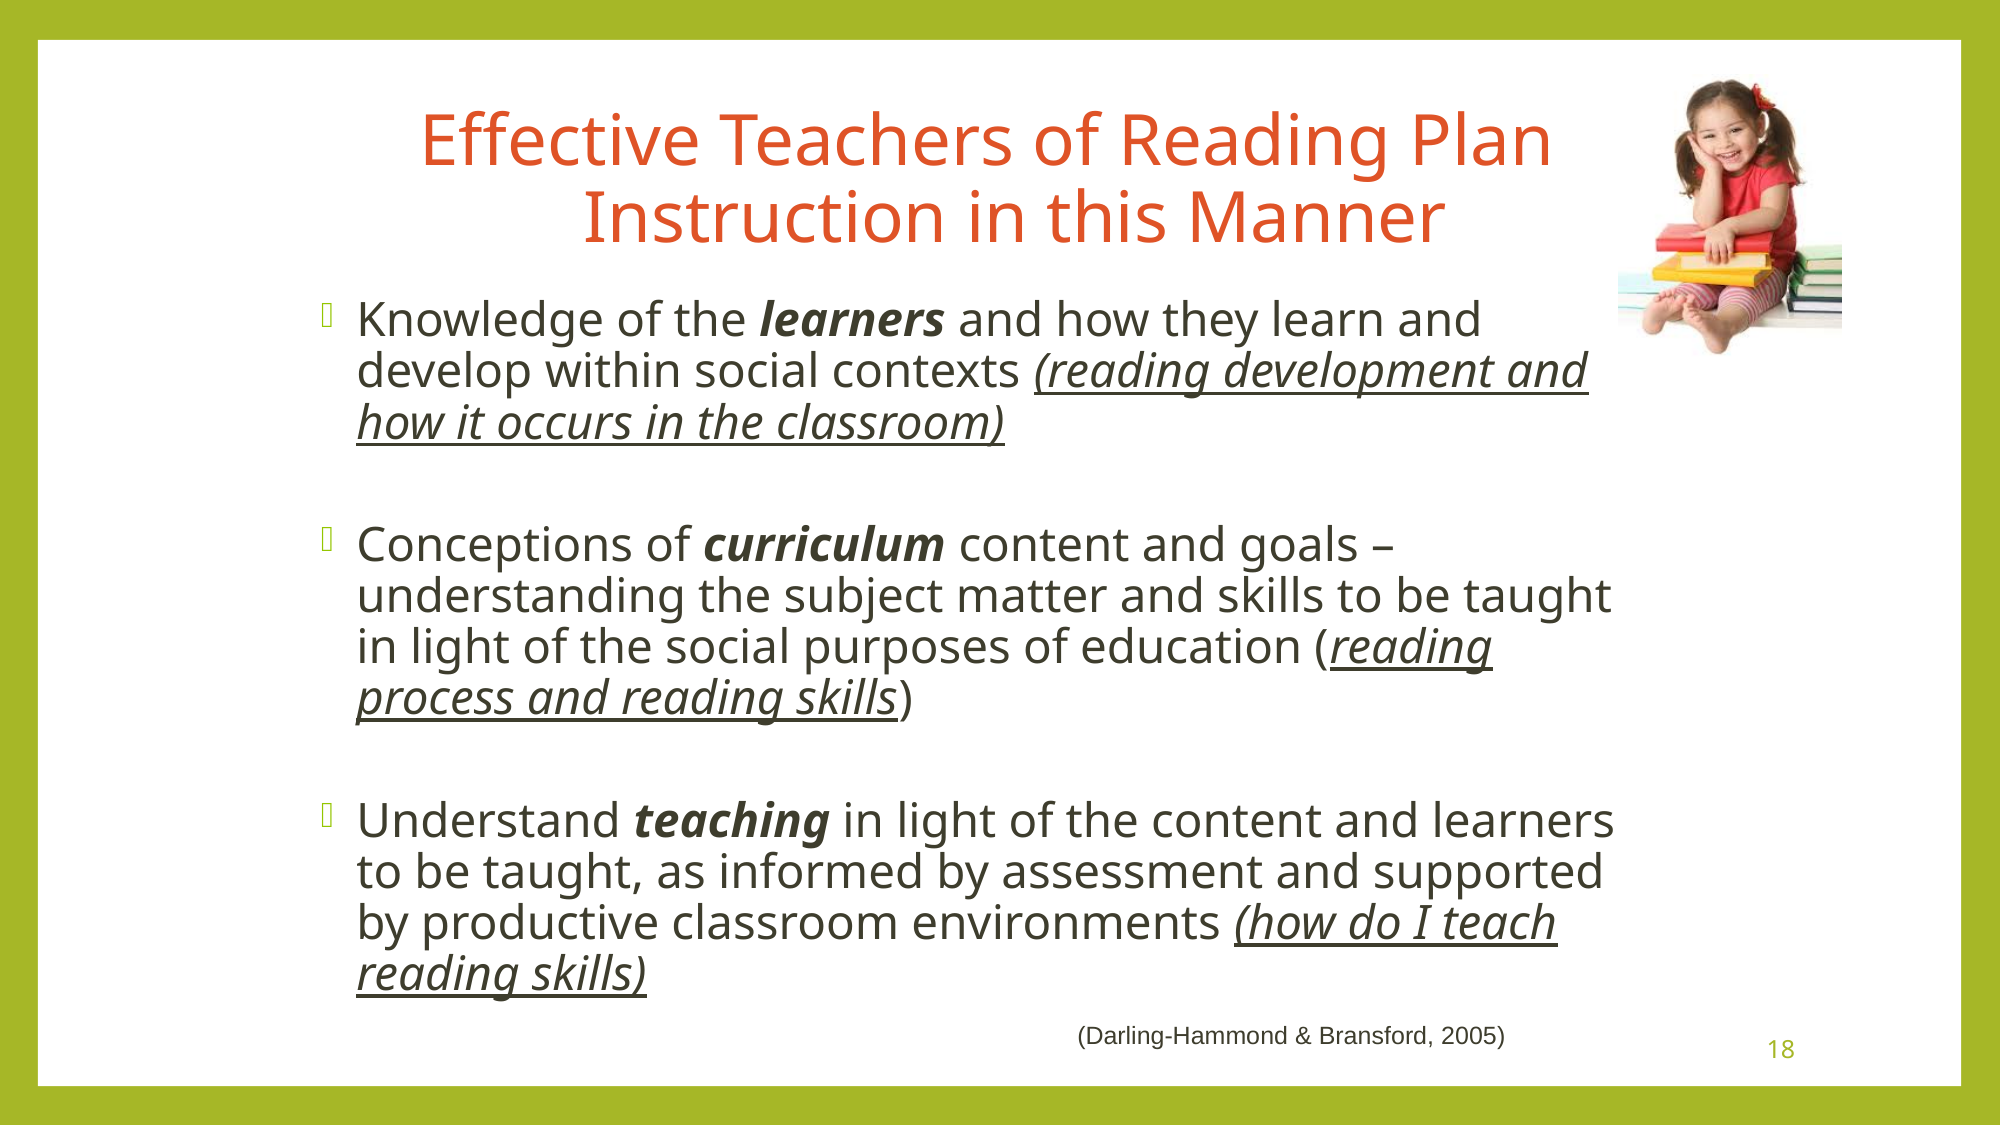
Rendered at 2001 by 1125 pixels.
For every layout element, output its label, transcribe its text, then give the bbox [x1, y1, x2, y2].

text_box (Darling-Hammond & Bransford, 2005) [1062, 1012, 1663, 1058]
list Knowledge of the learners and how they learn and develop within social contexts (reading development and how it occurs in the classroom) Conceptions of curriculum content and goals – understanding the subject matter and skills to be taught in light of the social purposes of education (reading process and reading skills) Understand teaching in light of the content and learners to be taught, as informed by assessment and supported by productive classroom environments (how do I teach reading skills) [312, 287, 1663, 1013]
picture [1618, 74, 1842, 363]
title Effective Teachers of Reading Plan Instruction in this Manner [399, 87, 1575, 275]
slide_number 18 [1530, 1020, 1811, 1081]
